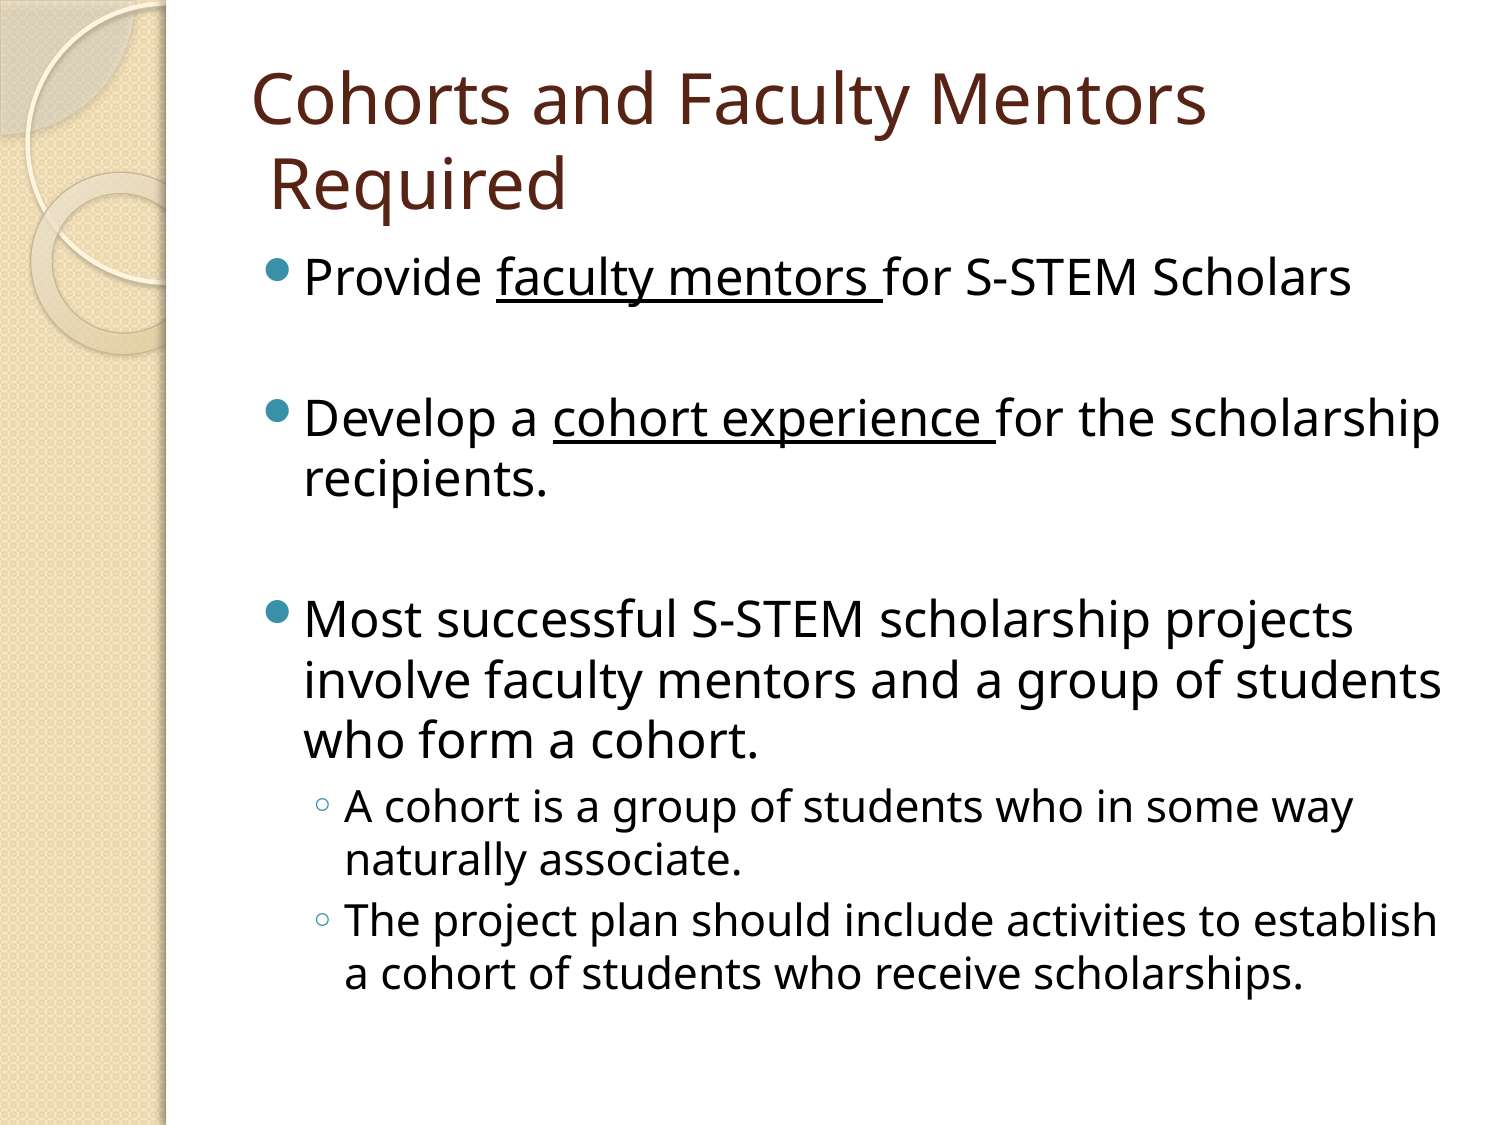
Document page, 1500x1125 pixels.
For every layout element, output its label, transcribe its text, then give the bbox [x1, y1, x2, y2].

list Provide faculty mentors for S-STEM Scholars Develop a cohort experience for the scholarship recipients. Most successful S-STEM scholarship projects involve faculty mentors and a group of students who form a cohort. A cohort is a group of students who in some way naturally associate. The project plan should include activities to establish a cohort of students who receive scholarships. [235, 237, 1466, 1025]
title Cohorts and Faculty Mentors Required [235, 45, 1466, 233]
